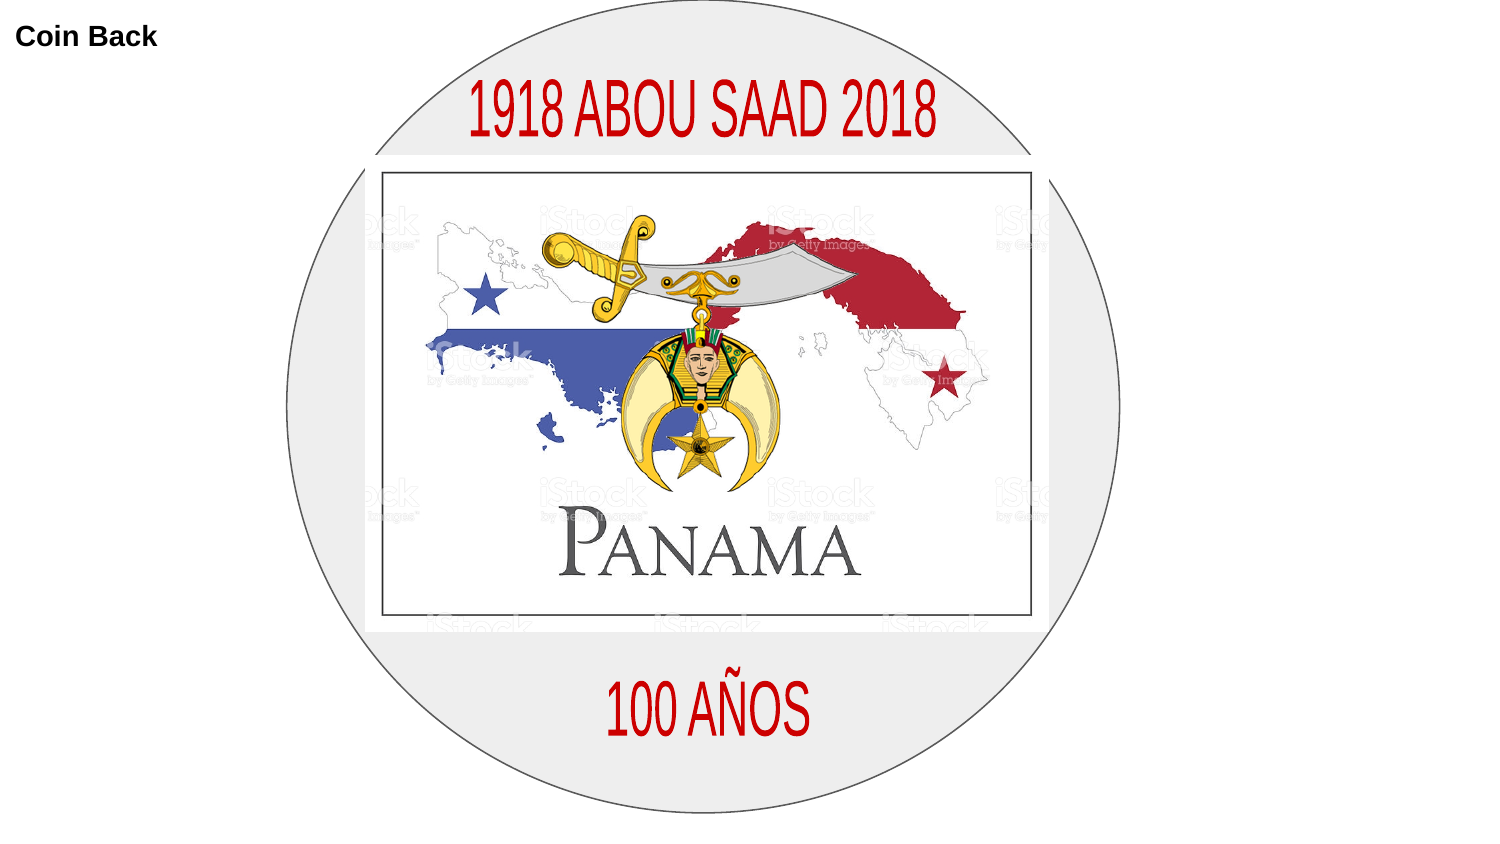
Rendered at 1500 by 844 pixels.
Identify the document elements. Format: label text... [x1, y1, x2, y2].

text_box [286, 177, 1044, 813]
picture [364, 155, 1049, 632]
text_box [1054, 187, 1120, 626]
text_box [377, 0, 1029, 153]
text_box Coin Back [0, 1, 367, 72]
